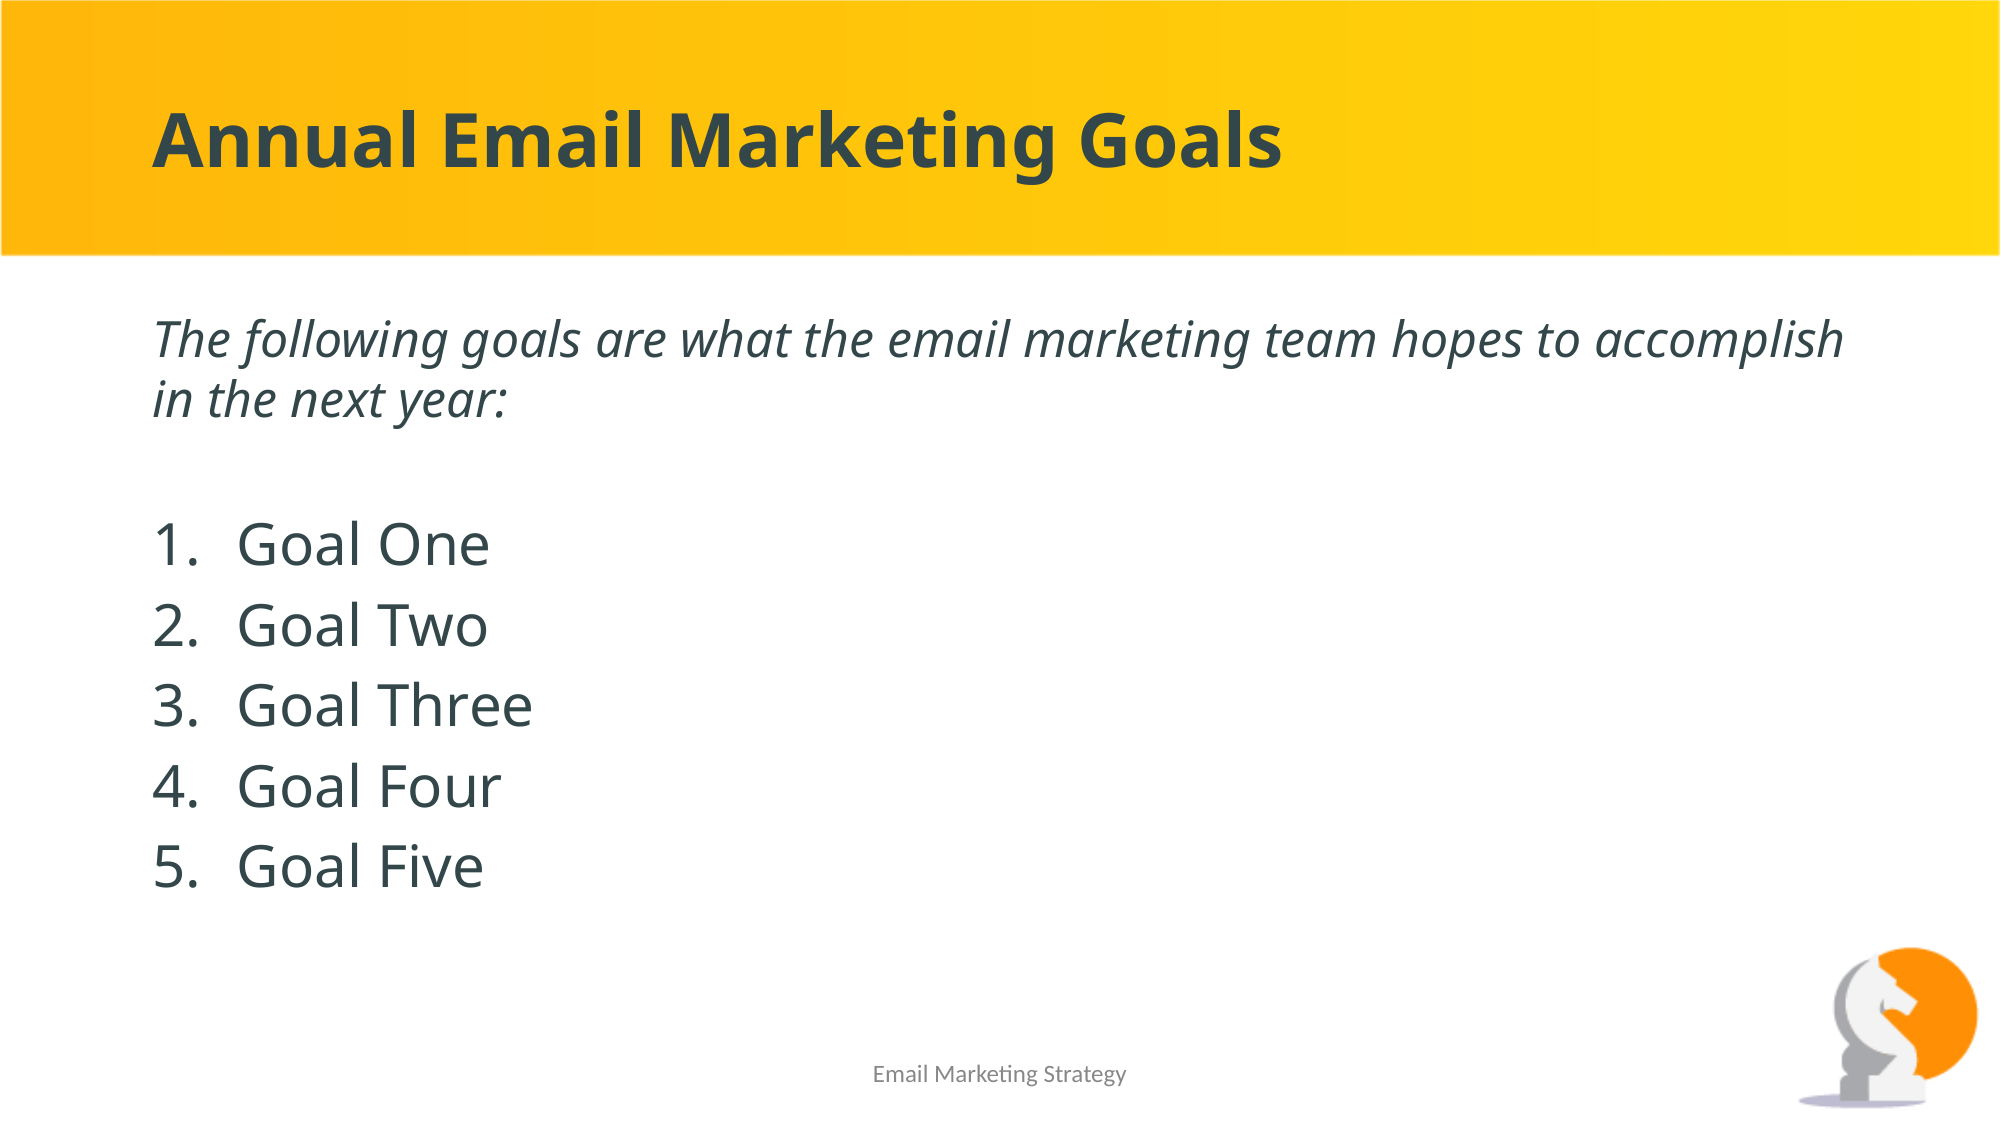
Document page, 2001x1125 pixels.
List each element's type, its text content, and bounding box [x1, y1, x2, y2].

picture [0, 0, 2001, 1125]
footer Email Marketing Strategy [662, 1042, 1338, 1103]
title Annual Email Marketing Goals [137, 34, 1863, 253]
list The following goals are what the email marketing team hopes to accomplish in the next year: Goal One Goal Two Goal Three Goal Four Goal Five [137, 299, 1863, 1014]
